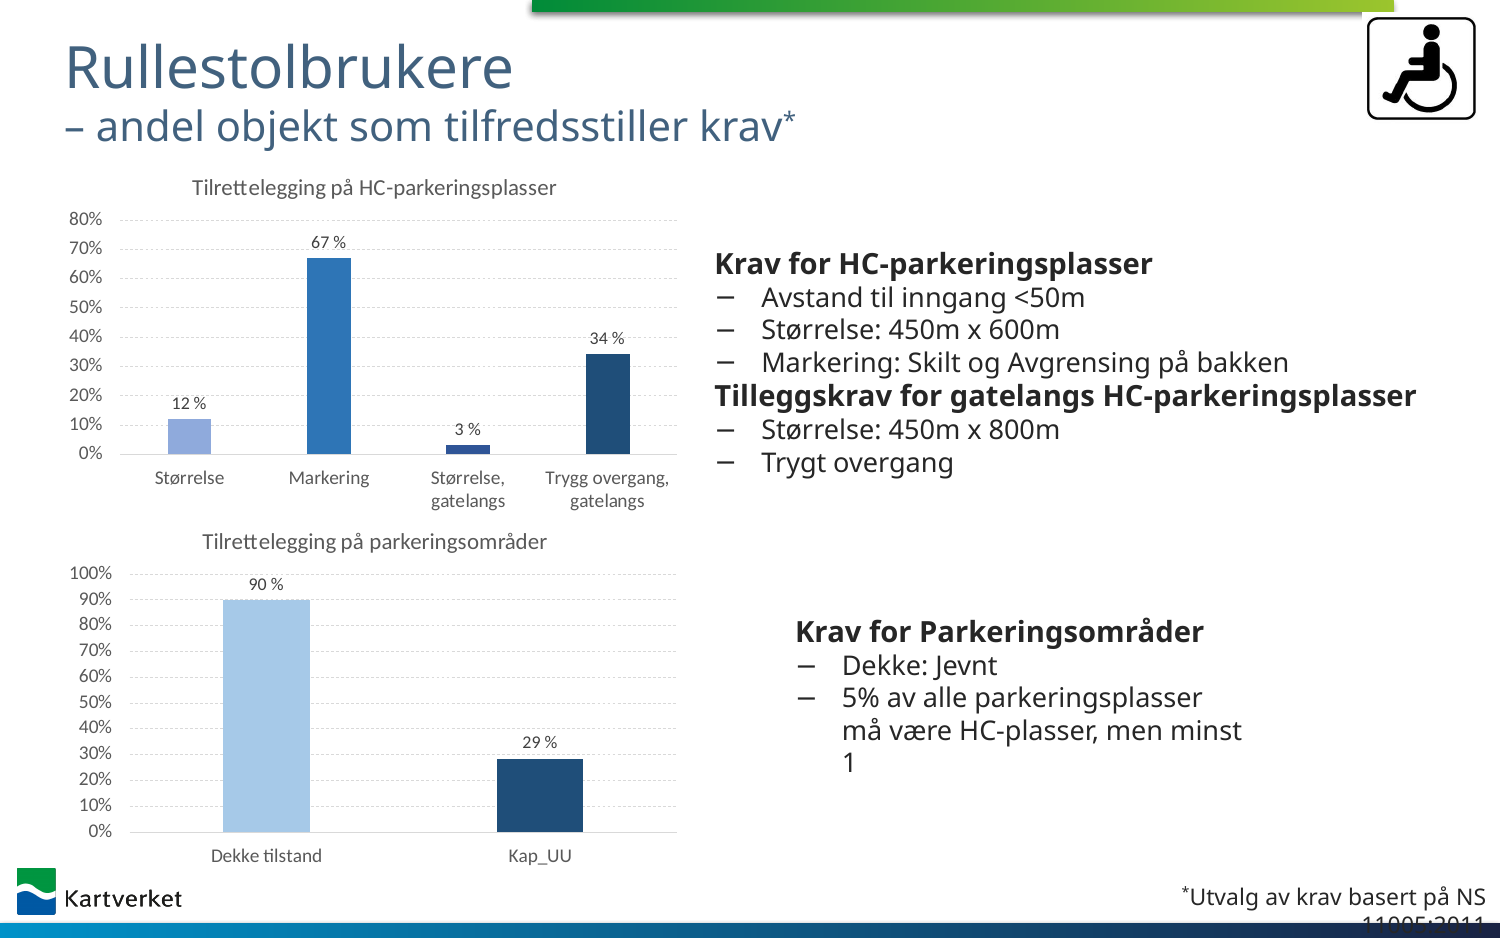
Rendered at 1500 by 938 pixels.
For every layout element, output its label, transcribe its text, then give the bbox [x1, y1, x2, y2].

picture [62, 166, 688, 519]
text_box Krav for HC-parkeringsplasser Avstand til inngang <50m Størrelse: 450m x 600m Markering: Skilt og Avgrensing på bakken Tilleggskrav for gatelangs HC-parkeringsplasser Størrelse: 450m x 800m Trygt overgang [699, 237, 1433, 485]
picture [62, 520, 688, 874]
text_box Krav for Parkeringsområder Dekke: Jevnt 5% av alle parkeringsplasser må være HC-plasser, men minst 1 [780, 605, 1261, 786]
picture [1362, 12, 1481, 126]
text_box Rullestolbrukere – andel objekt som tilfredsstiller krav* [49, 25, 1431, 158]
text_box *Utvalg av krav basert på NS 11005:2011 [1068, 873, 1500, 938]
